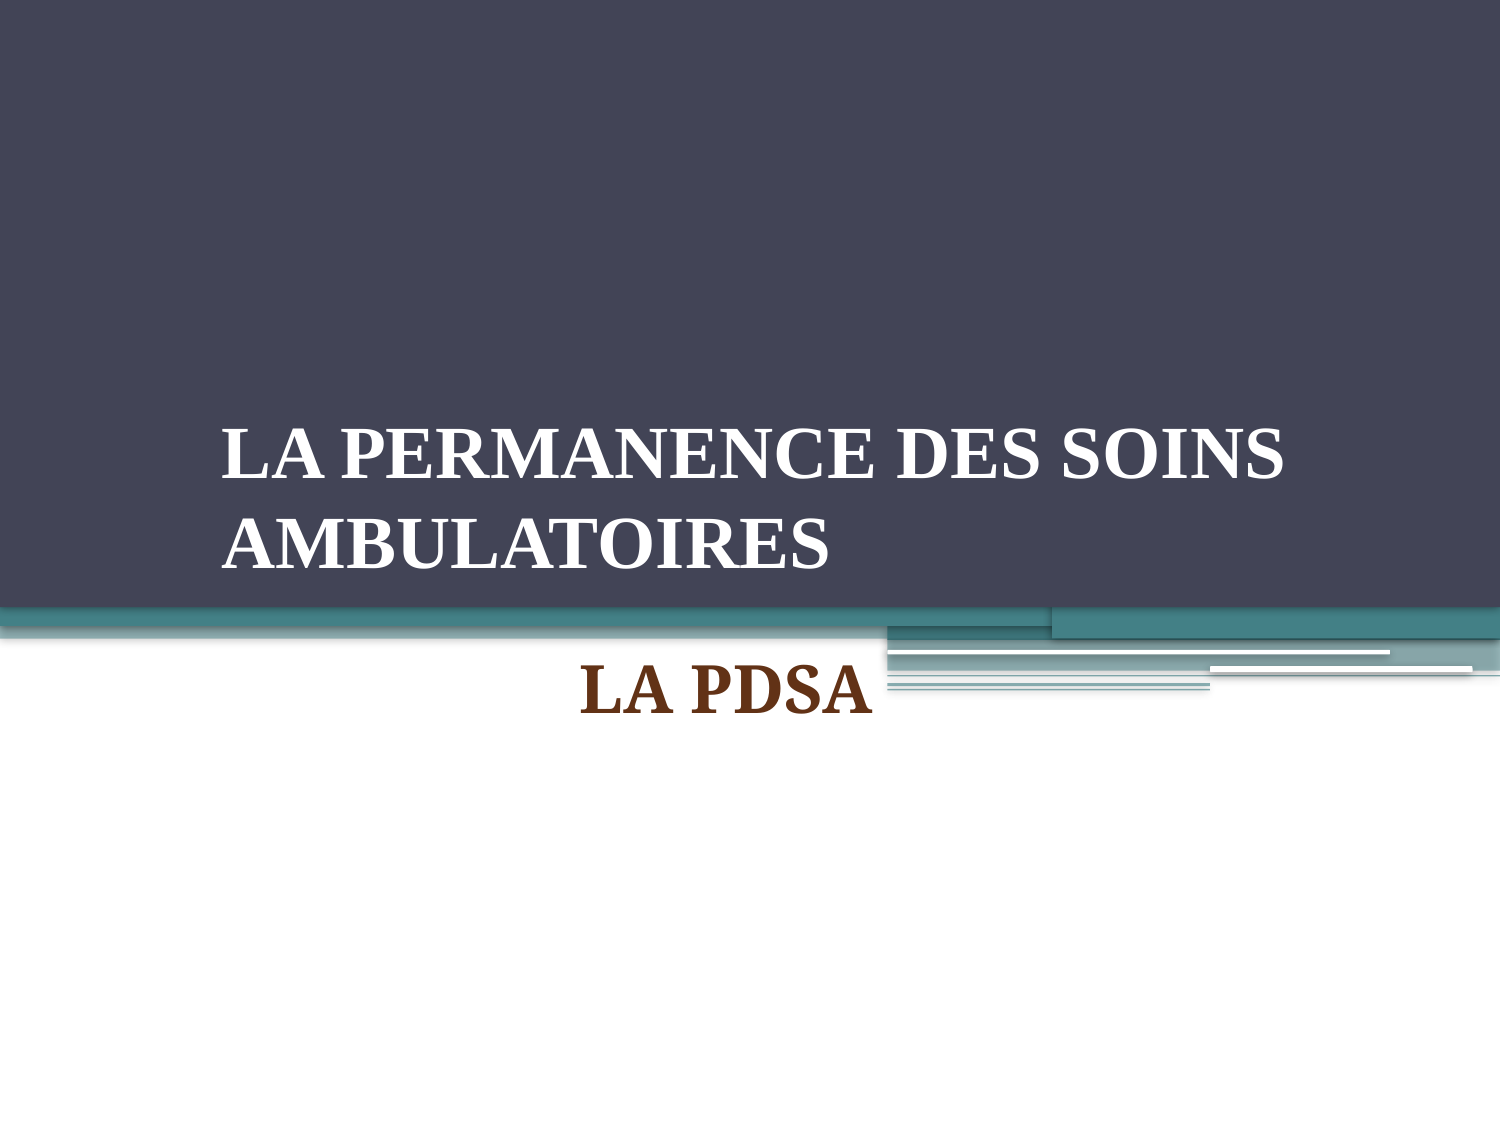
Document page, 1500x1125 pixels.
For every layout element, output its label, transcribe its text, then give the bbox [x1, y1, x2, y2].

title LA PERMANENCE DES SOINS AMBULATOIRES [206, 349, 1450, 591]
subtitle LA PDSA [75, 639, 888, 928]
